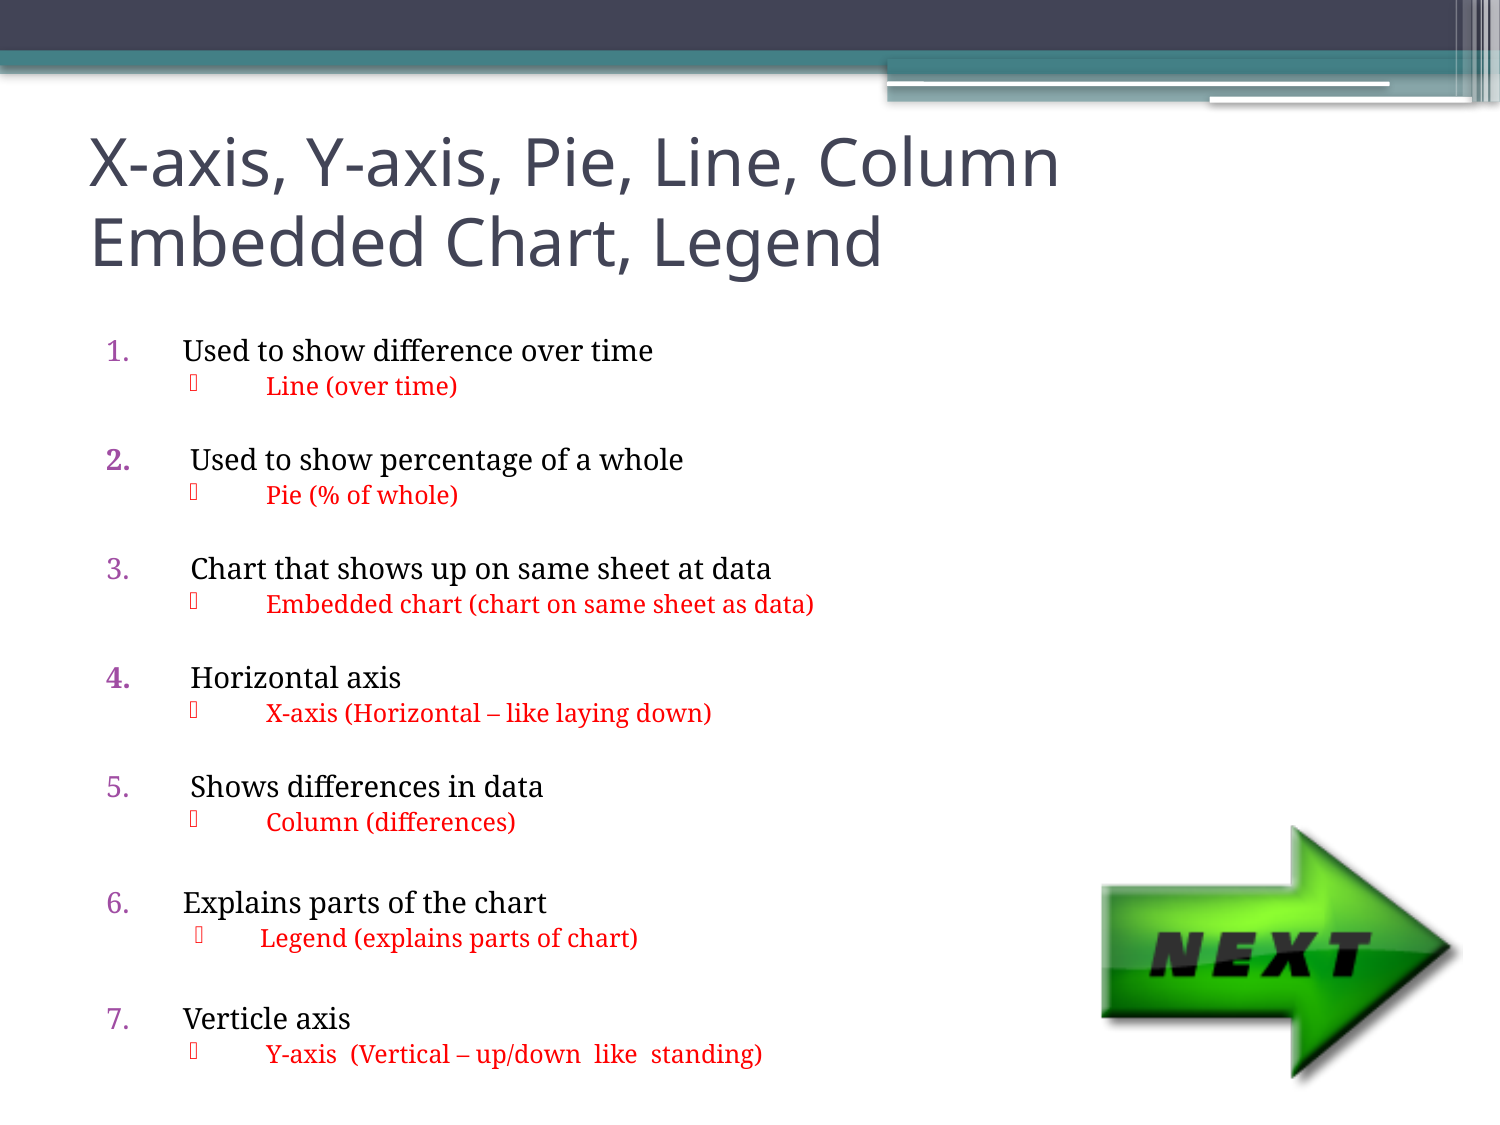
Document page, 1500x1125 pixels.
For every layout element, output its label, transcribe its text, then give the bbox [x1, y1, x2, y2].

picture [1087, 774, 1463, 1125]
list Used to show difference over time Line (over time) Used to show percentage of a whole Pie (% of whole) Chart that shows up on same sheet at data Embedded chart (chart on same sheet as data) Horizontal axis X-axis (Horizontal – like laying down) Shows differences in data Column (differences) Explains parts of the chart Legend (explains parts of chart) Verticle axis Y-axis (Vertical – up/down like standing) [75, 324, 1425, 1079]
title X-axis, Y-axis, Pie, Line, Column Embedded Chart, Legend [75, 112, 1425, 288]
